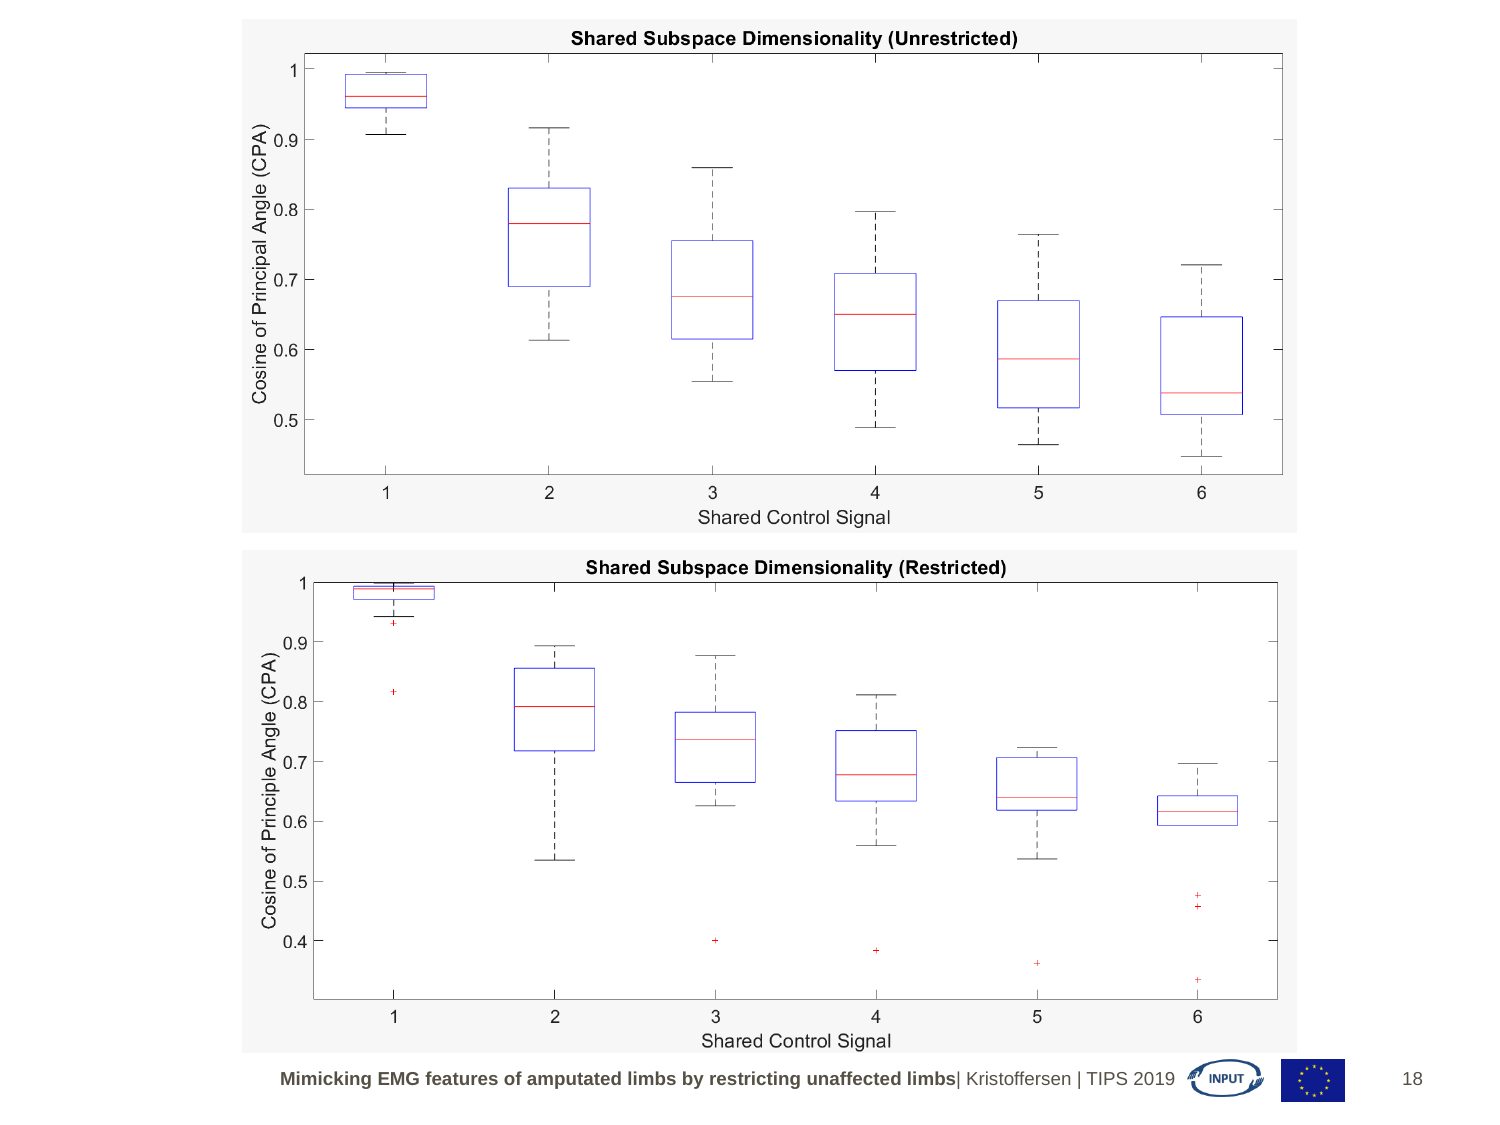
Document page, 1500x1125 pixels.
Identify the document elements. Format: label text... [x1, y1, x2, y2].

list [241, 18, 1297, 534]
picture [241, 550, 1297, 1053]
slide_number 18 [1370, 1061, 1424, 1094]
footer Mimicking EMG features of amputated limbs by restricting unaffected limbs| Kristoffersen | TIPS 2019 [76, 1061, 1176, 1094]
picture [1187, 1059, 1264, 1097]
picture [1281, 1059, 1345, 1102]
